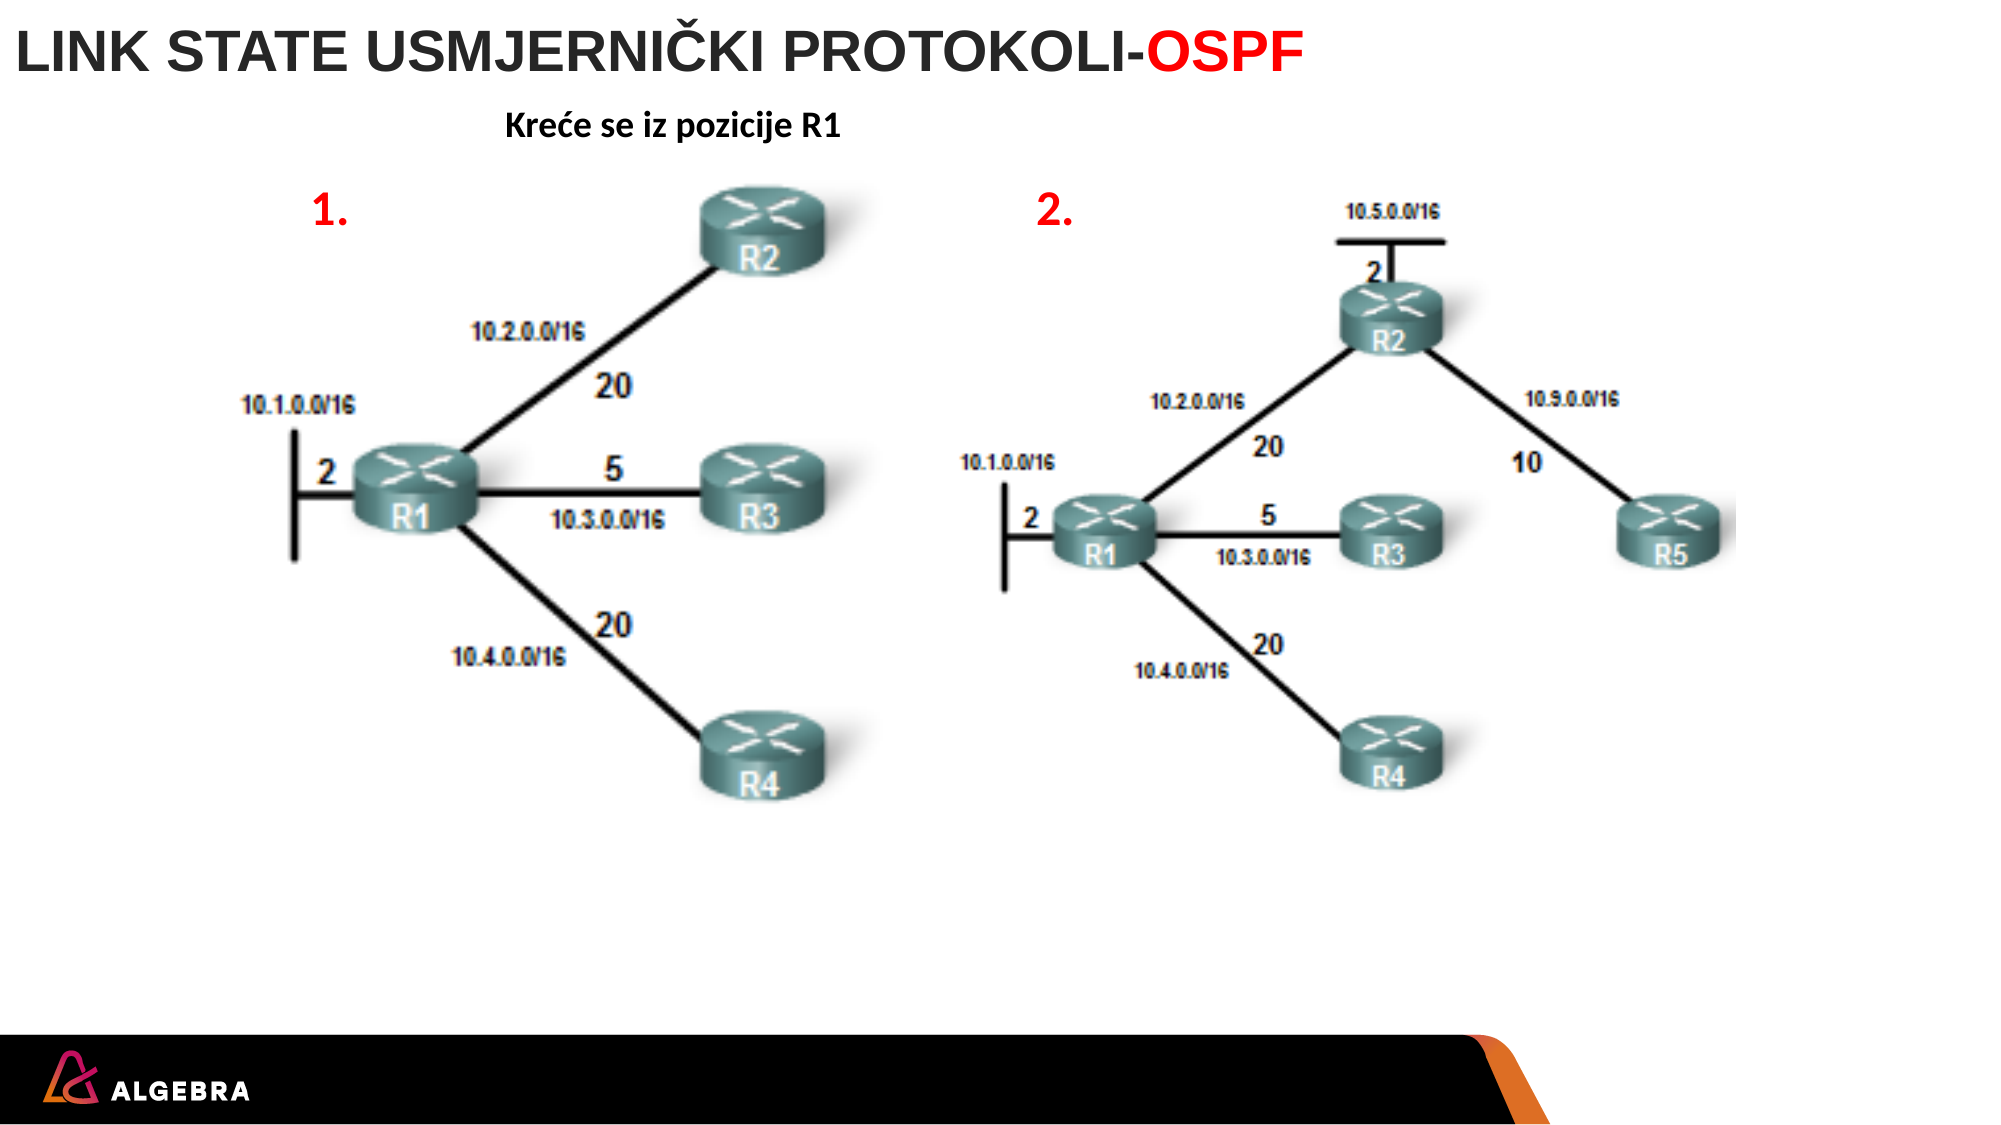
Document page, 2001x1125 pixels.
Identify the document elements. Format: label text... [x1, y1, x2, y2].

picture [0, 1034, 1733, 1125]
picture [235, 144, 886, 836]
picture [950, 167, 1736, 827]
title LINK STATE USMJERNIČKI PROTOKOLI-OSPF [0, 0, 1645, 107]
text_box Kreće se iz pozicije R1 [490, 93, 857, 144]
